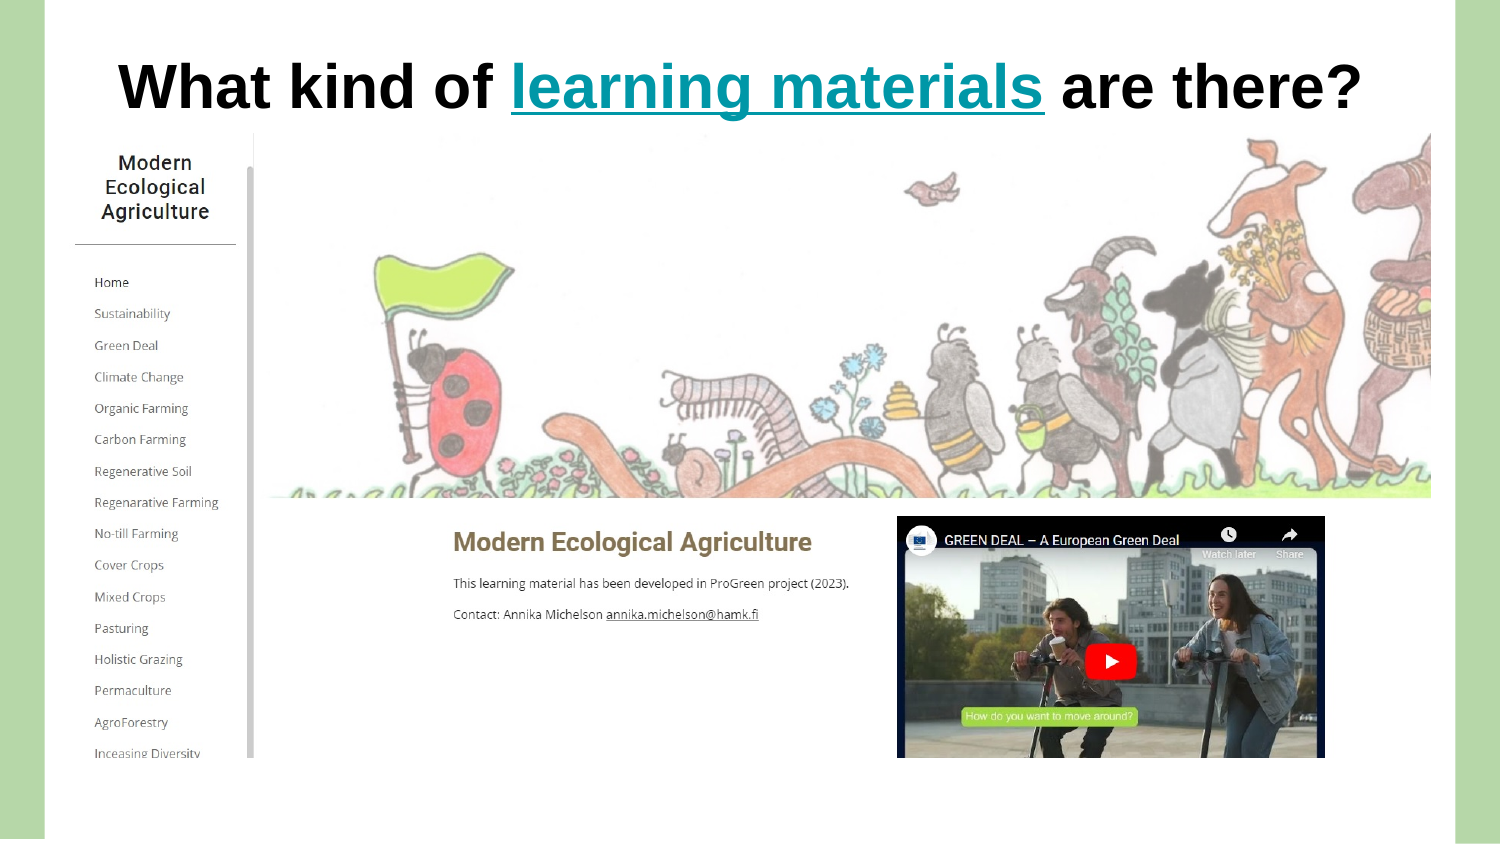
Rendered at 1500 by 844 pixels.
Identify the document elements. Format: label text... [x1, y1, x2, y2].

text_box [0, 0, 45, 839]
picture [69, 133, 1431, 759]
text_box [1455, 0, 1500, 844]
title What kind of learning materials are there? [45, 30, 1455, 134]
